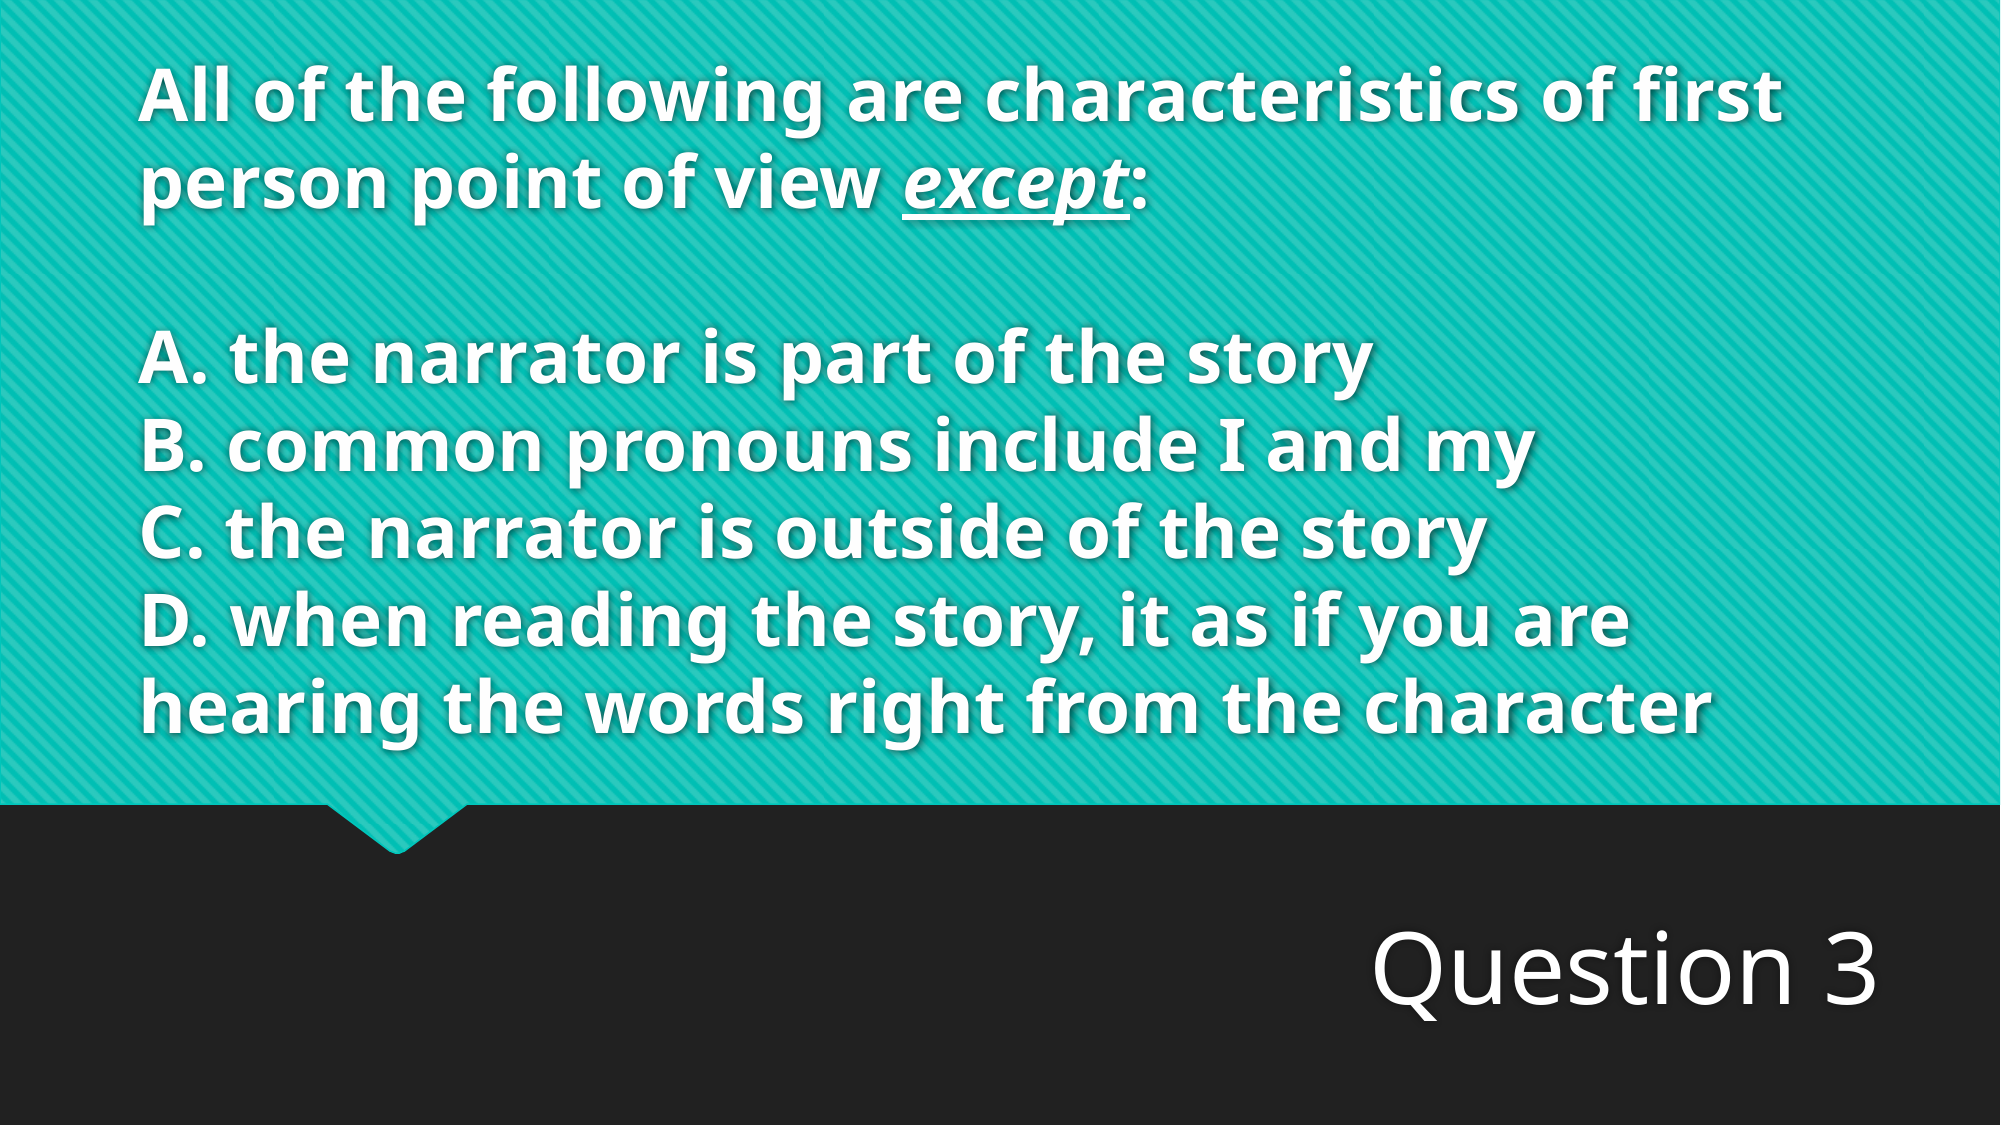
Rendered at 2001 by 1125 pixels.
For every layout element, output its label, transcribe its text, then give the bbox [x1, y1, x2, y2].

title All of the following are characteristics of first person point of view except: A. the narrator is part of the story B. common pronouns include I and my C. the narrator is outside of the story D. when reading the story, it as if you are hearing the words right from the character [123, 268, 1859, 757]
subtitle Question 3 [1354, 897, 1919, 969]
